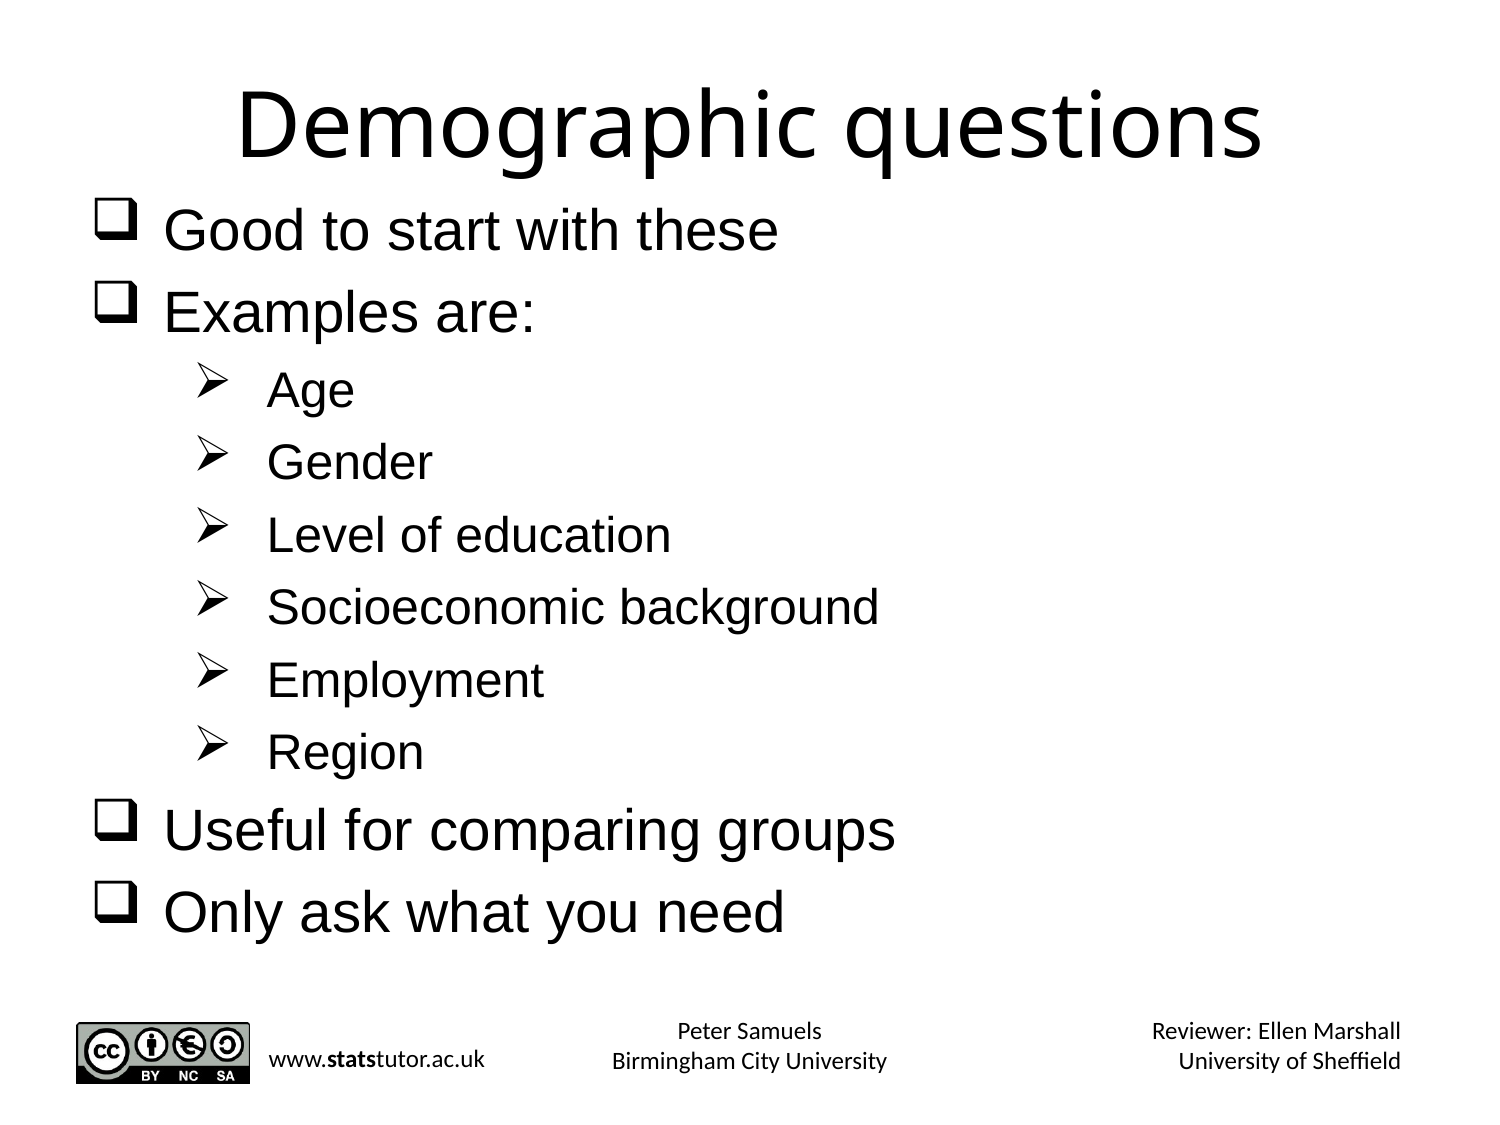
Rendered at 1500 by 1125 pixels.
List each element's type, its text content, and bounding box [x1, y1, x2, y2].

title Demographic questions [75, 45, 1425, 184]
text_box www.statstutor.ac.uk [254, 1035, 526, 1080]
text_box Reviewer: Ellen Marshall University of Sheffield [1038, 1007, 1417, 1083]
text_box Peter Samuels Birmingham City University [549, 1007, 951, 1083]
picture [76, 1022, 251, 1084]
list Good to start with these Examples are: Age Gender Level of education Socioeconomic background Employment Region Useful for comparing groups Only ask what you need [75, 184, 1425, 965]
